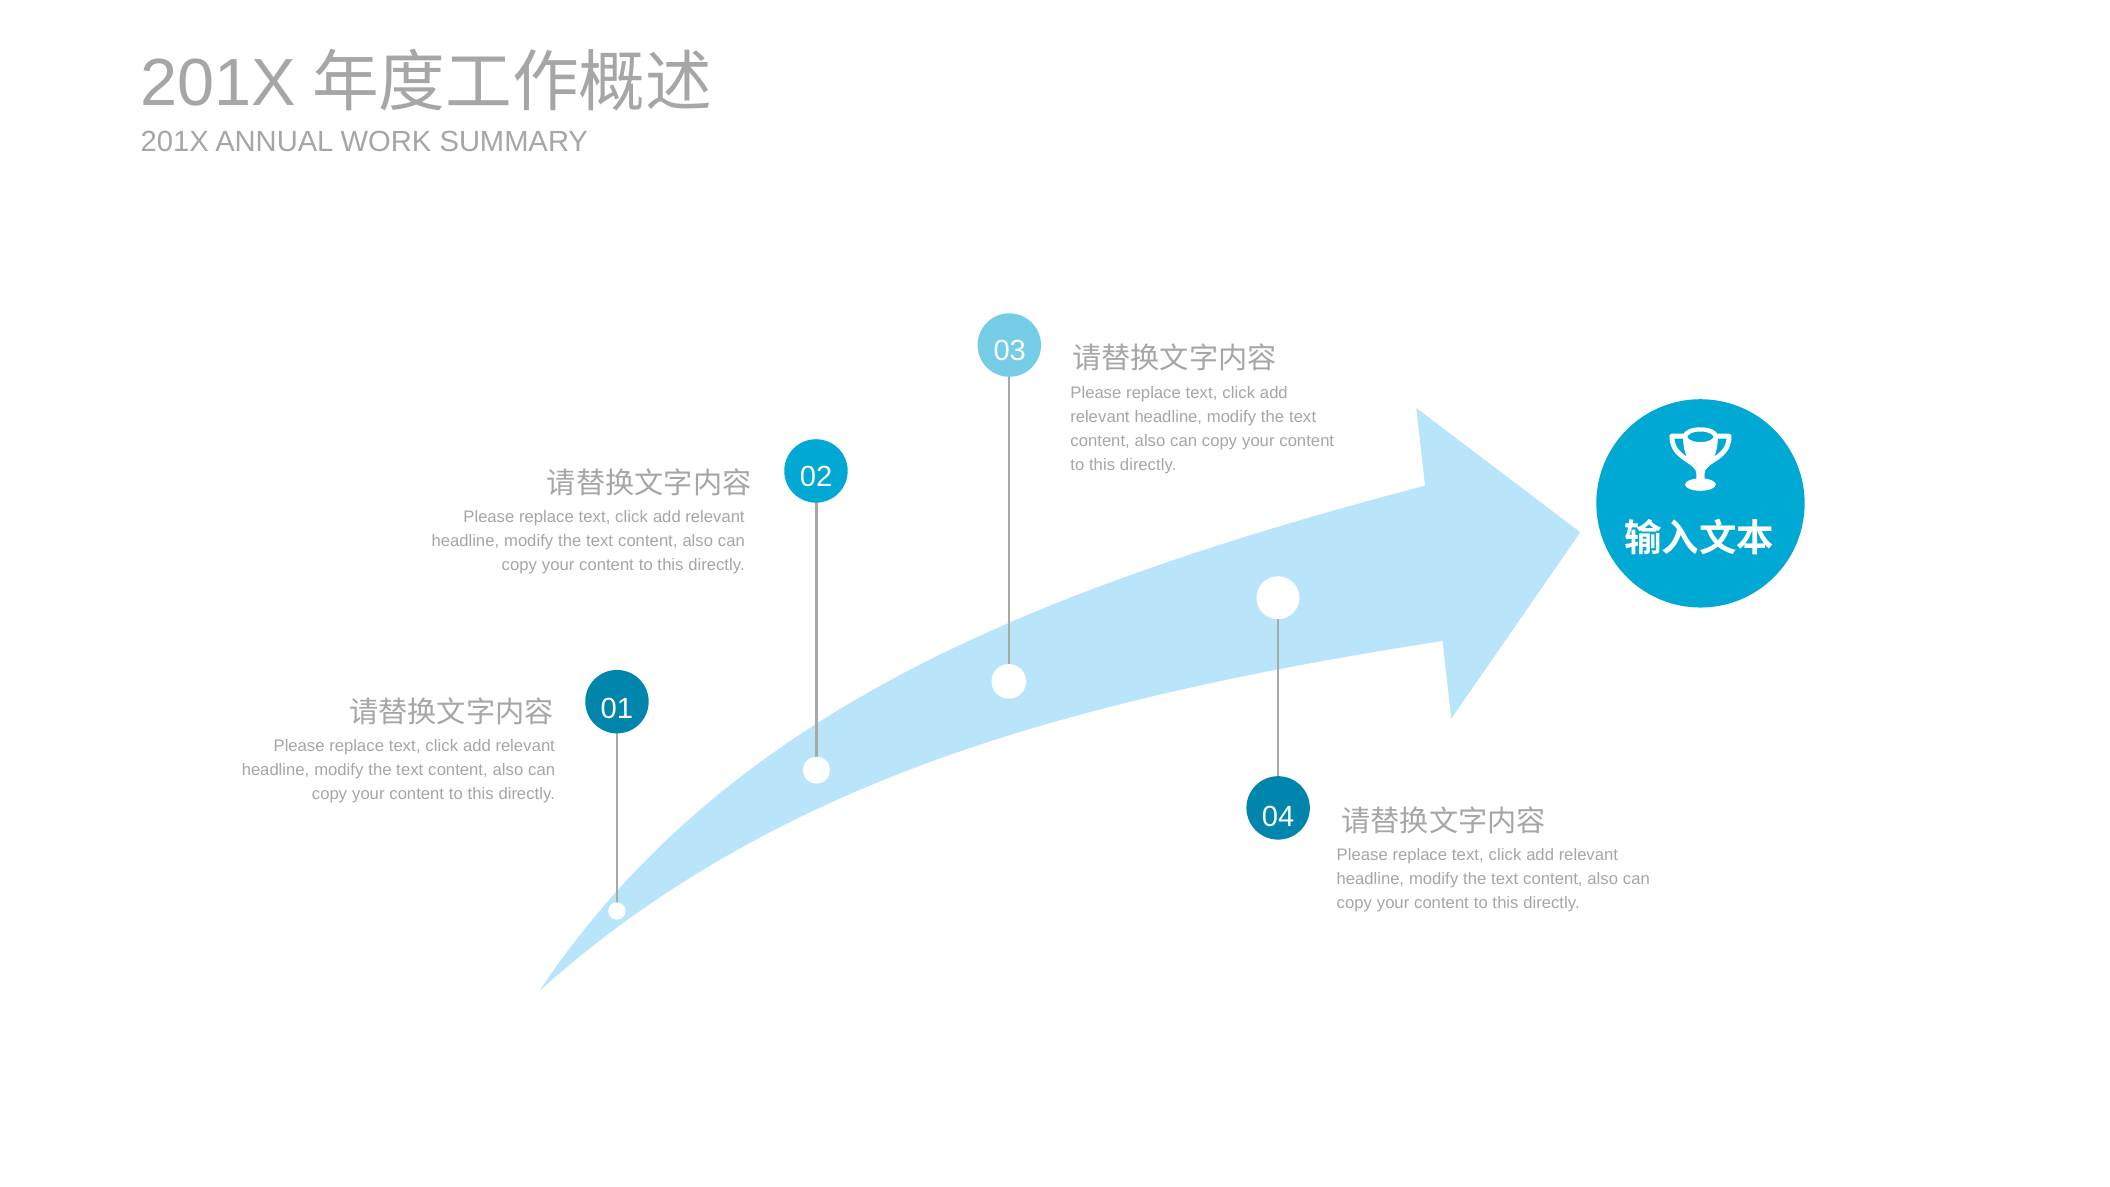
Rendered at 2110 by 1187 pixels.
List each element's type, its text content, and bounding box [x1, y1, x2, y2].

text_box [539, 408, 1581, 991]
text_box 201X年度工作概述 [140, 38, 789, 119]
text_box [1596, 399, 1805, 608]
text_box Please replace text, click add relevant headline, modify the text content, also can copy your content to this directly. [406, 501, 746, 574]
text_box [977, 313, 1042, 377]
text_box [1246, 776, 1310, 833]
text_box 请替换文字内容 [1341, 795, 1563, 838]
text_box 03 [990, 321, 1030, 369]
text_box [1261, 835, 1295, 840]
text_box 请替换文字内容 [315, 686, 554, 729]
text_box [784, 439, 848, 503]
text_box Please replace text, click add relevant headline, modify the text content, also can copy your content to this directly. [1070, 378, 1352, 474]
text_box [585, 669, 649, 734]
text_box 输入文本 [1622, 499, 1776, 561]
text_box [608, 902, 626, 920]
text_box [1256, 576, 1300, 620]
text_box 请替换文字内容 [1072, 332, 1294, 375]
text_box 04 [1258, 787, 1298, 835]
text_box 201X ANNUAL WORK SUMMARY [140, 122, 602, 158]
text_box 请替换文字内容 [494, 457, 752, 500]
text_box [803, 756, 831, 784]
text_box 02 [796, 447, 836, 495]
text_box [1669, 427, 1732, 491]
text_box Please replace text, click add relevant headline, modify the text content, also can copy your content to this directly. [216, 730, 556, 803]
text_box 01 [597, 680, 637, 727]
text_box [991, 664, 1027, 699]
text_box Please replace text, click add relevant headline, modify the text content, also can copy your content to this directly. [1336, 839, 1676, 912]
